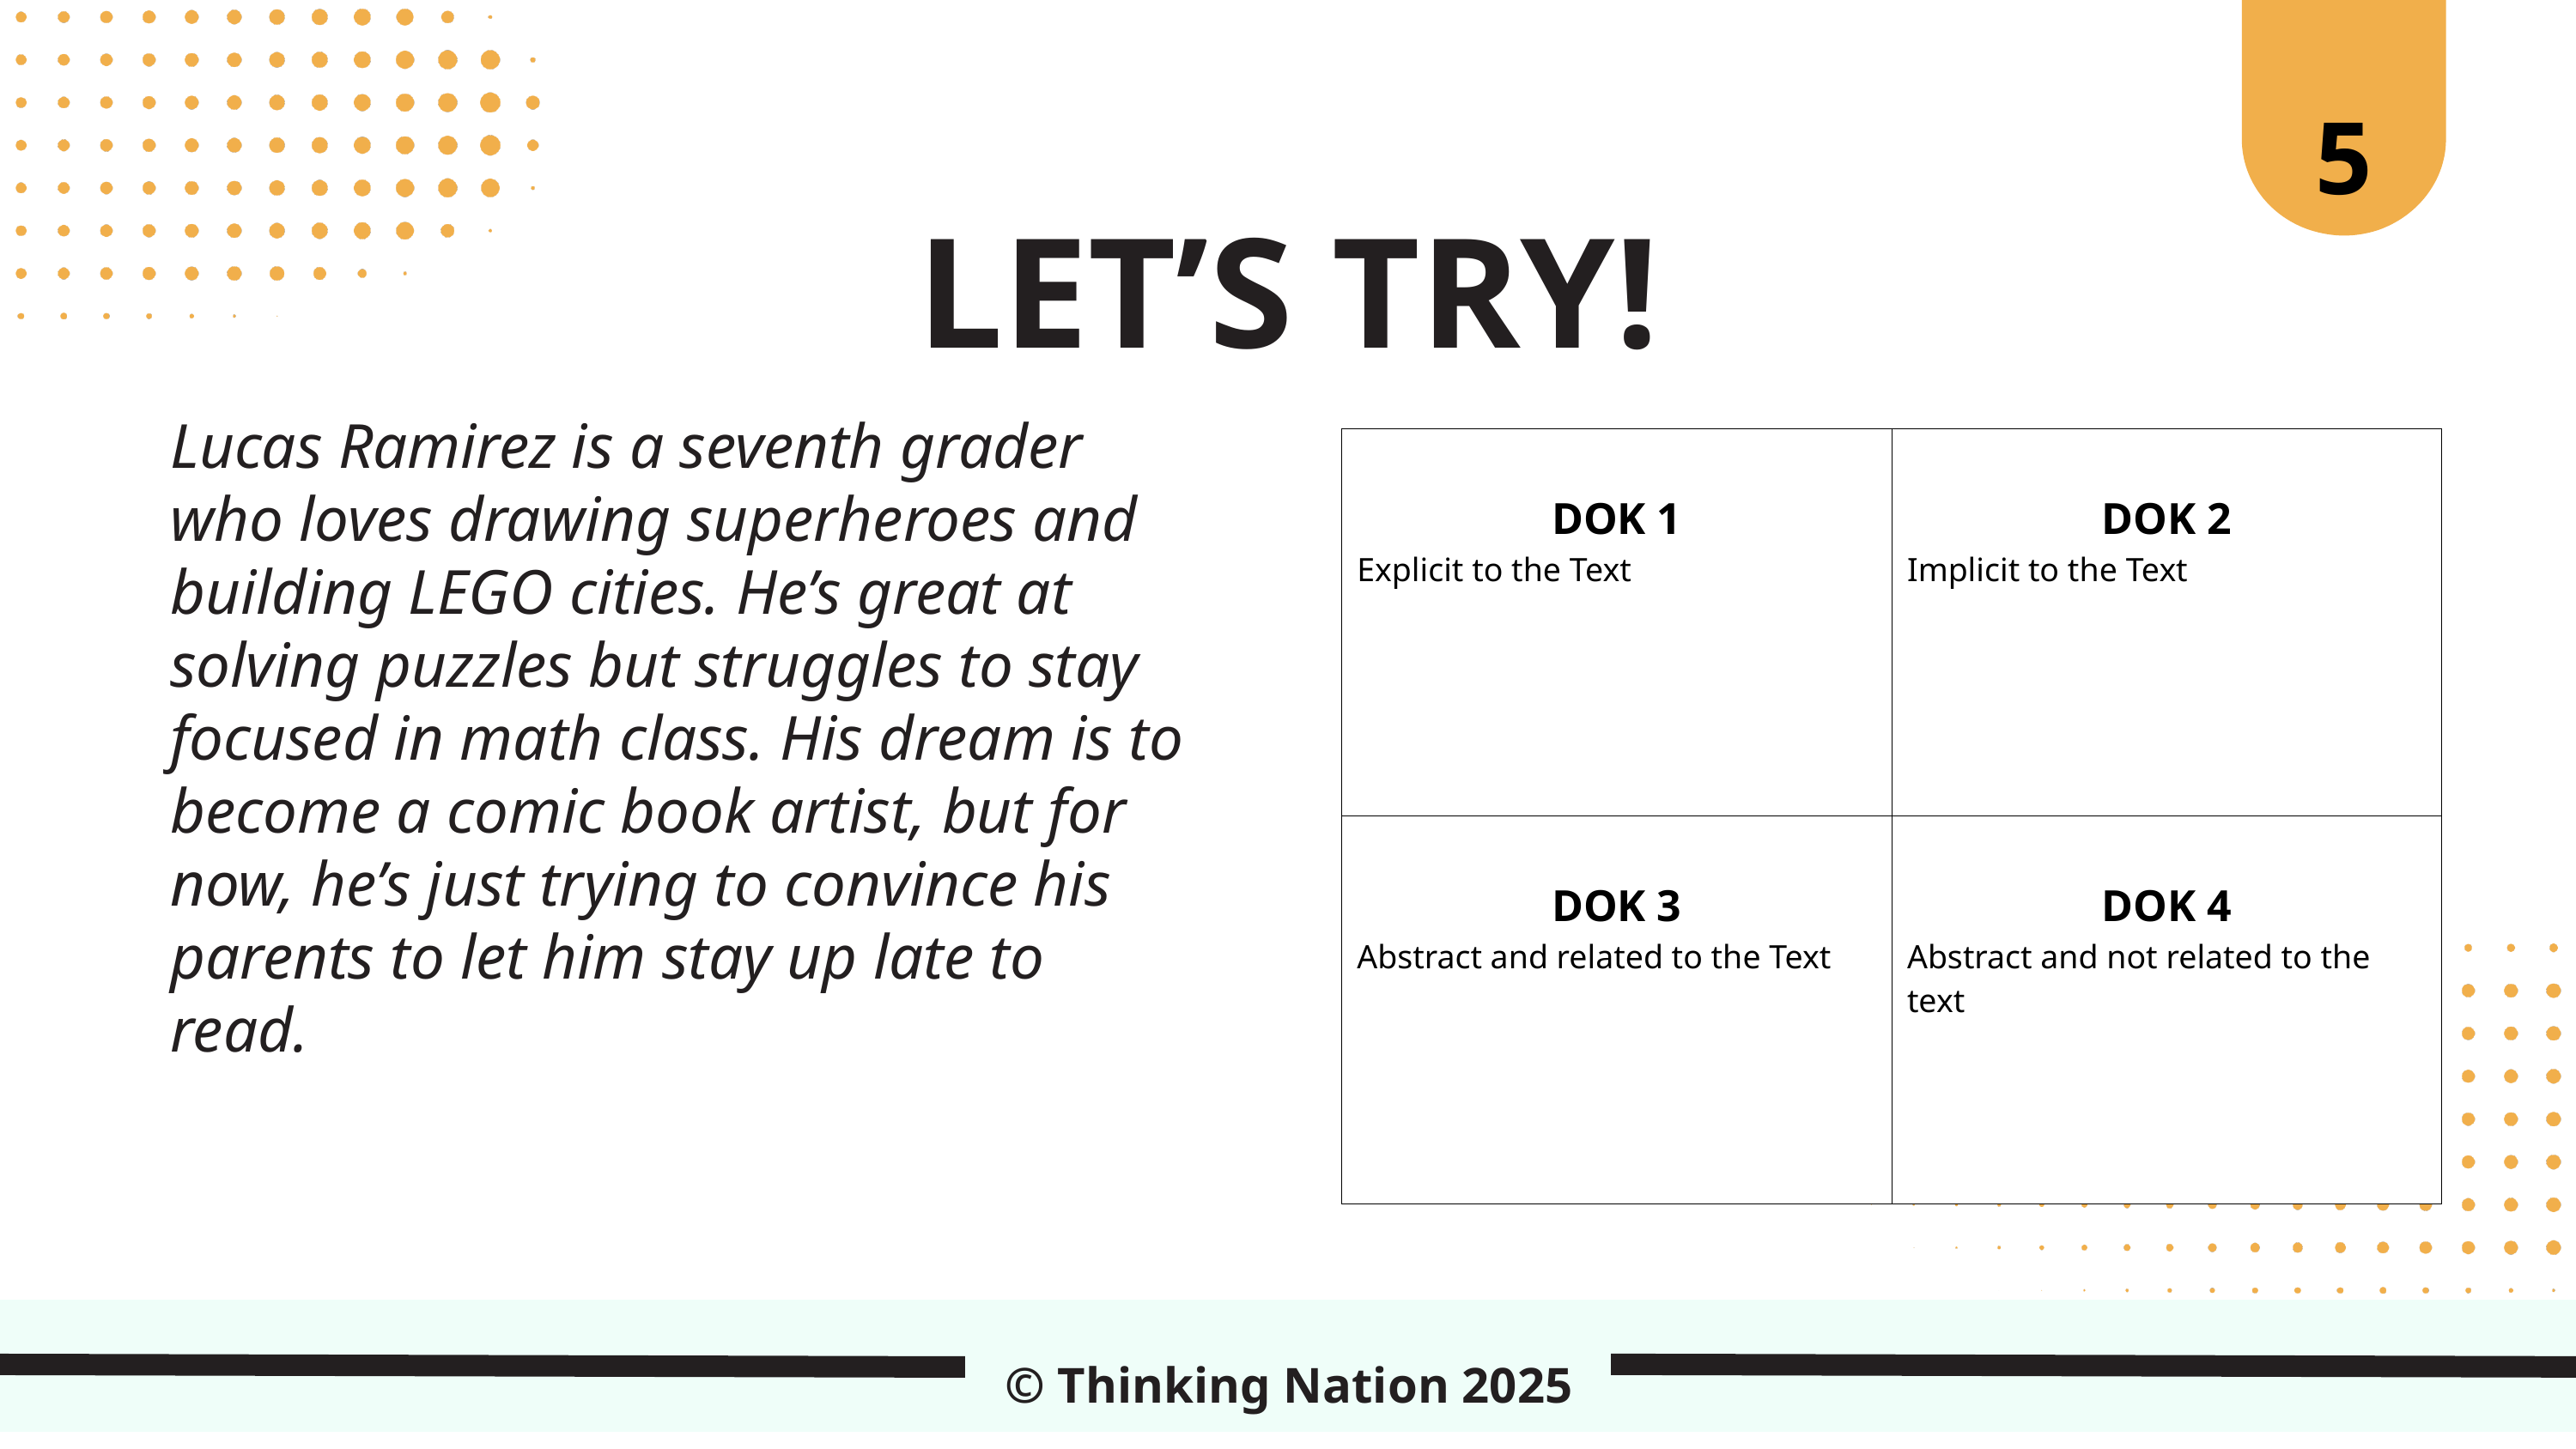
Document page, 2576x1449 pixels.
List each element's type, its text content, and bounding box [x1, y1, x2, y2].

text_box LET’S TRY! [359, 123, 2216, 379]
text_box [0, 0, 540, 319]
table_cell DOK 3 Abstract and related to the Text [1342, 816, 1892, 1203]
table_cell DOK 4 Abstract and not related to the text [1893, 816, 2441, 1203]
table_header DOK 1 Explicit to the Text [1342, 429, 1892, 815]
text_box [2233, 0, 2455, 236]
table_header DOK 2 Implicit to the Text [1893, 429, 2441, 815]
text_box Lucas Ramirez is a seventh grader who loves drawing superheroes and building LEGO cities. He’s great at solving puzzles but struggles to stay focused in math class. His dream is to become a comic book artist, but for now, he’s just trying to convince his parents to let him stay up late to read. [170, 407, 1188, 1064]
text_box [1828, 943, 2576, 1294]
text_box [0, 1299, 2576, 1433]
